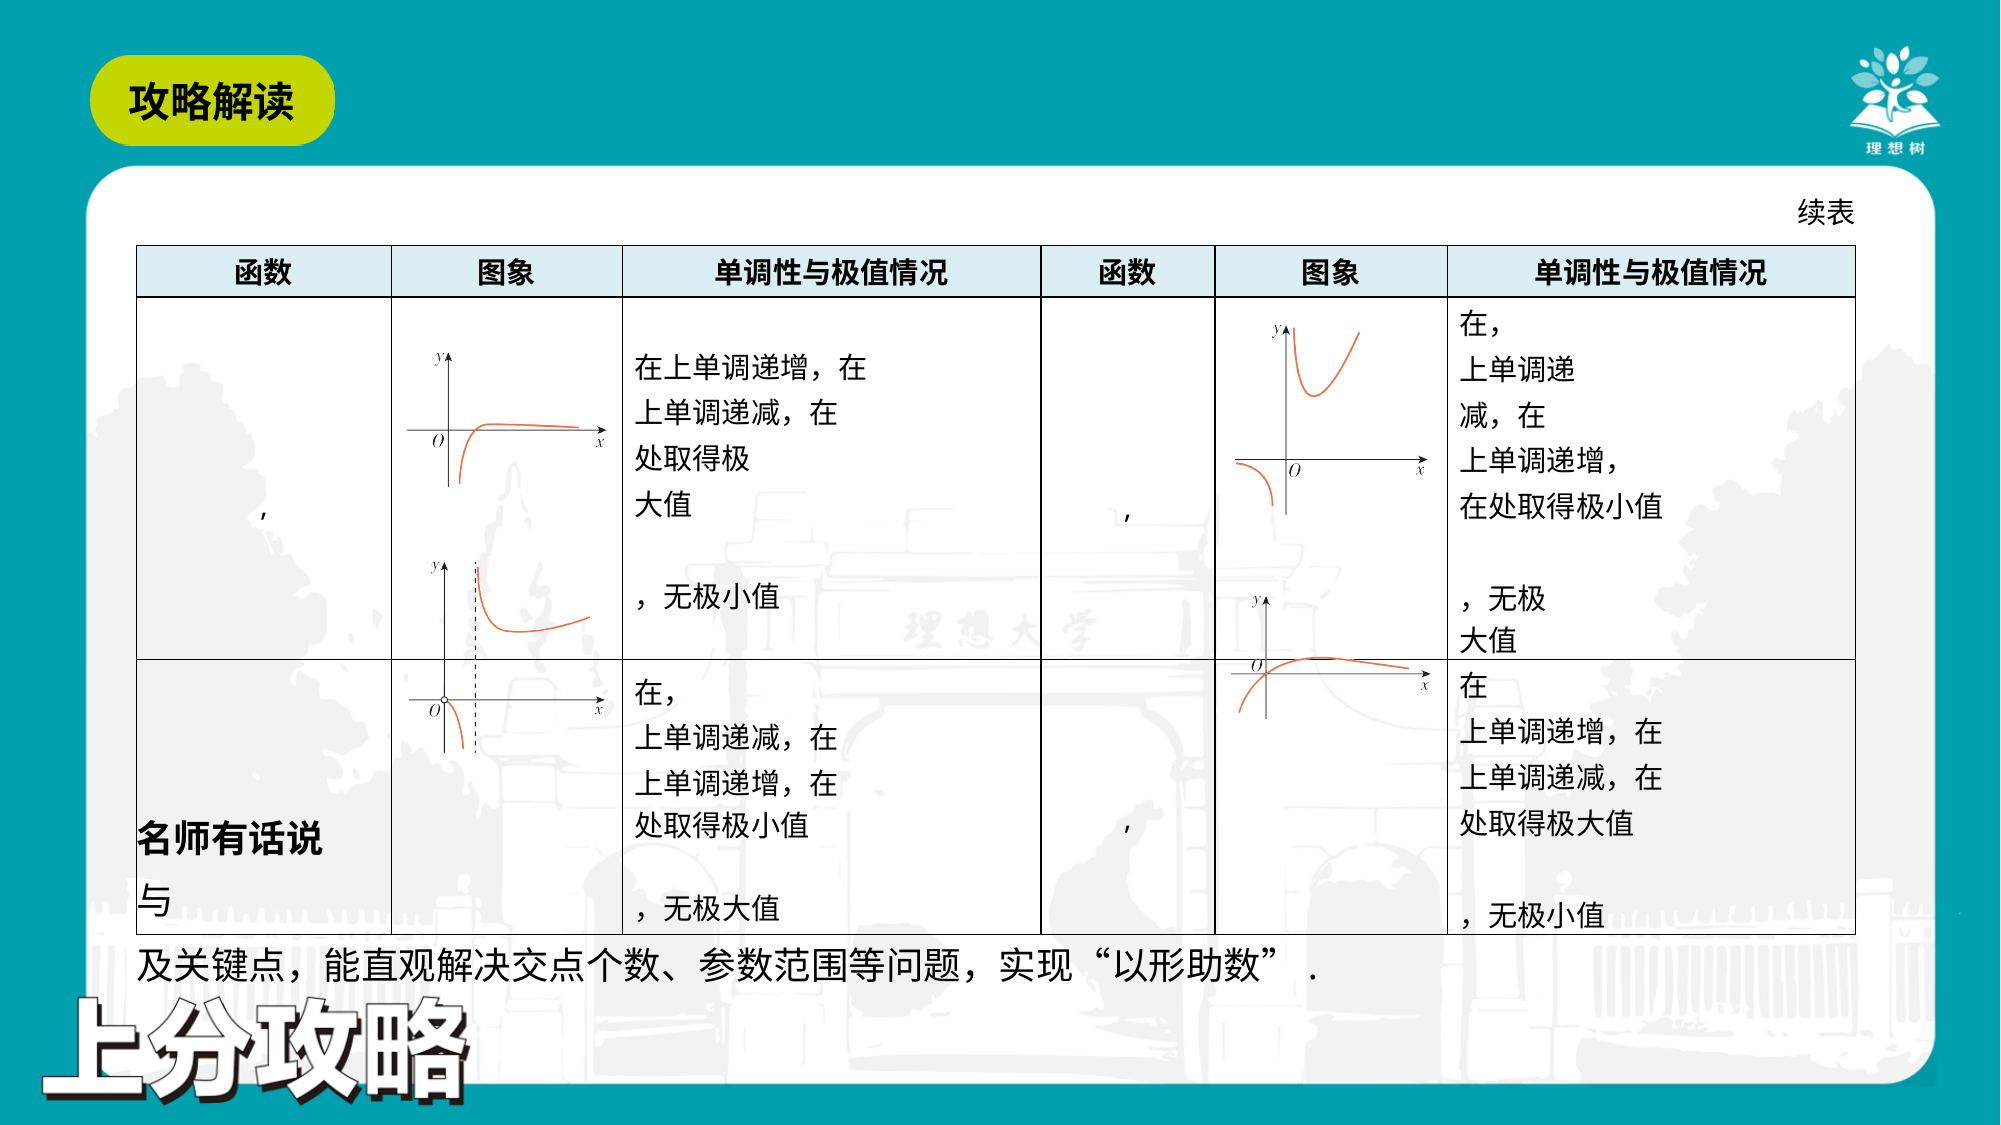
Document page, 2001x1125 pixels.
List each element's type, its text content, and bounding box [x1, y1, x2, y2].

text_box 名师有话说#1.1.1 [136, 793, 1865, 853]
picture [0, 0, 2000, 1125]
text_box 续表 [1438, 177, 1856, 230]
